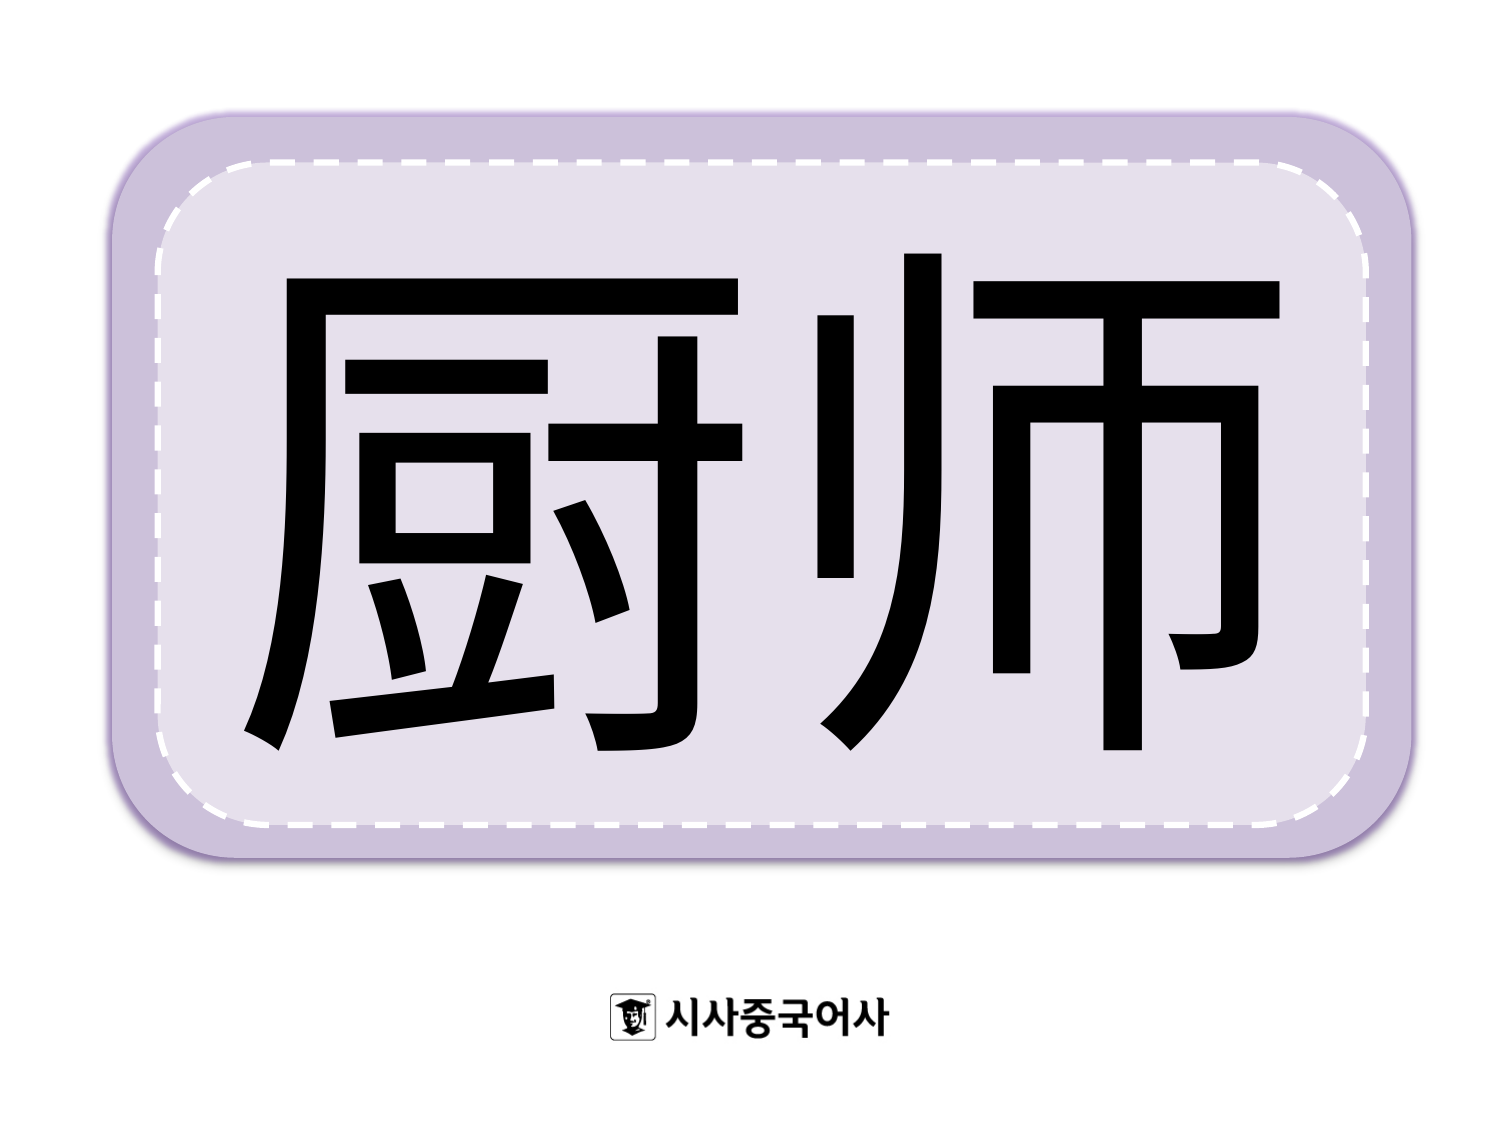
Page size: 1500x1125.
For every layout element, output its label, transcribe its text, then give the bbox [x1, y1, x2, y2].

picture [602, 987, 898, 1047]
text_box 厨师 [162, 160, 1371, 824]
